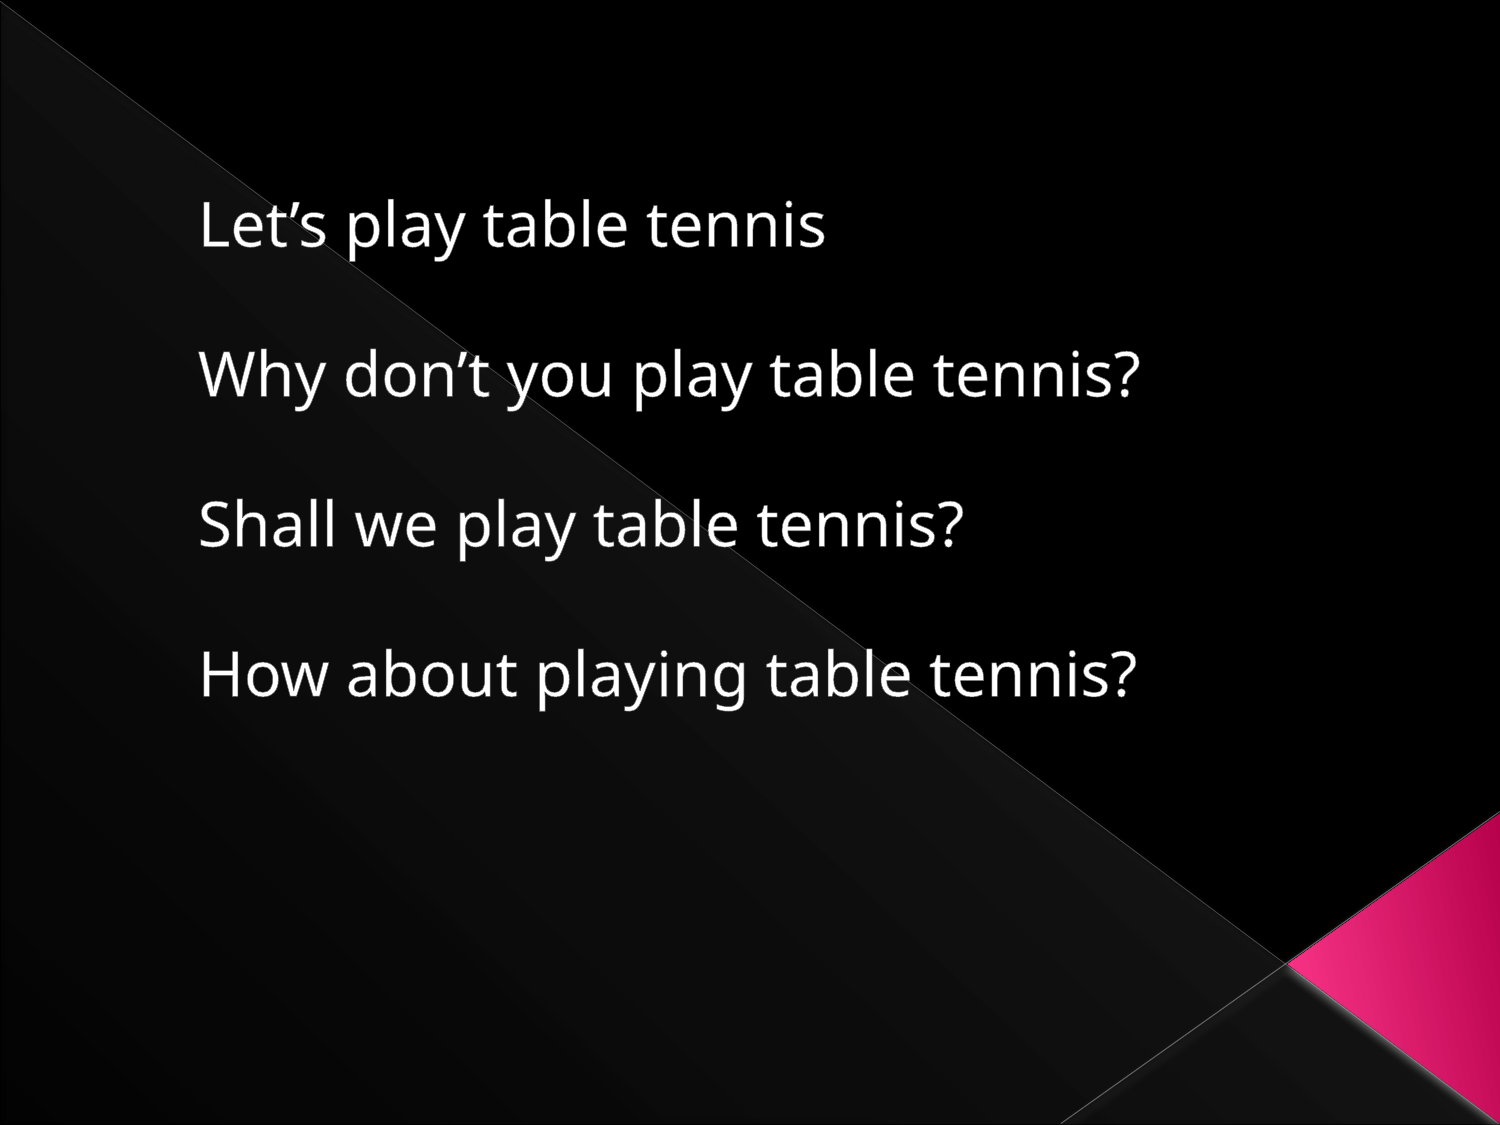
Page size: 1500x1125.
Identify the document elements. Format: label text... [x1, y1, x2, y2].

subtitle Let’s play table tennis Why don’t you play table tennis? Shall we play table tennis? How about playing table tennis? [183, 101, 1233, 1024]
